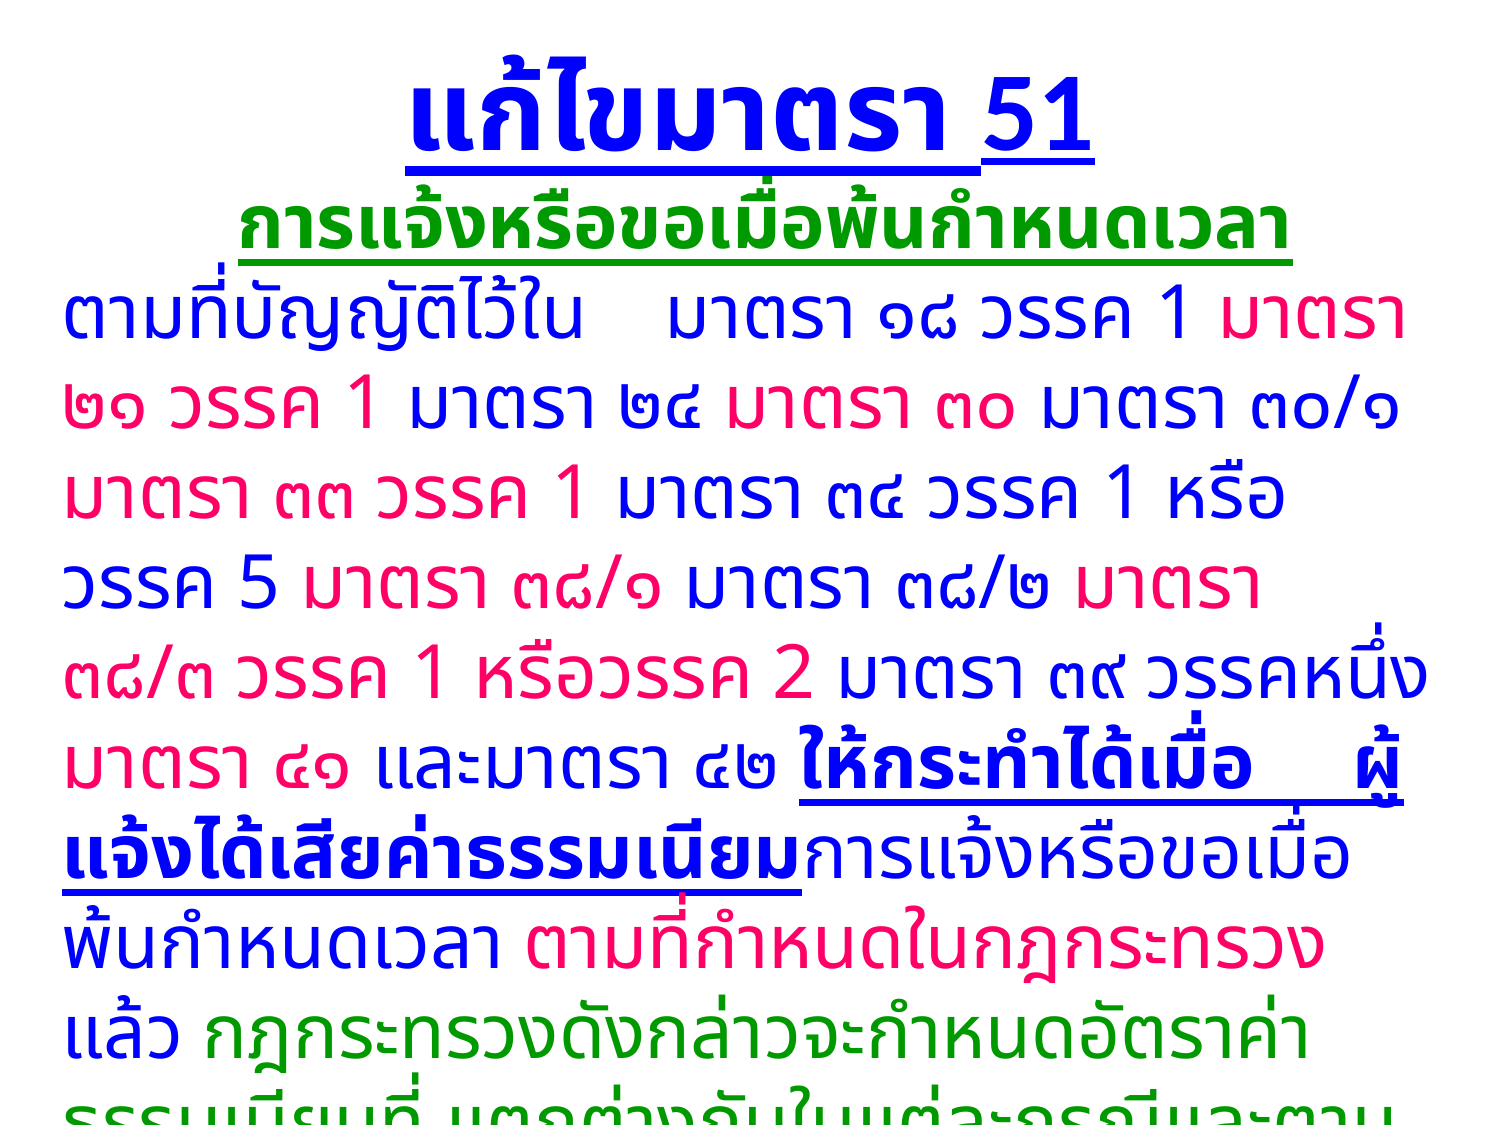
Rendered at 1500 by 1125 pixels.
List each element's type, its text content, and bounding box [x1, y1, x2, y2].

text_box แก้ไขมาตรา 51 [242, 30, 1258, 181]
text_box การแจ้งหรือขอเมื่อพ้นกำหนดเวลา ตามที่บัญญัติไว้ใน มาตรา ๑๘ วรรค 1 มาตรา ๒๑ วรรค 1 มาตรา ๒๔ มาตรา ๓๐ มาตรา ๓๐/๑ มาตรา ๓๓ วรรค 1 มาตรา ๓๔ วรรค 1 หรือวรรค 5 มาตรา ๓๘/๑ มาตรา ๓๘/๒ มาตรา ๓๘/๓ วรรค 1 หรือวรรค 2 มาตรา ๓๙ วรรคหนึ่ง มาตรา ๔๑ และมาตรา ๔๒ ให้กระทำได้เมื่อ ผู้แจ้งได้เสียค่าธรรมเนียมการแจ้งหรือขอเมื่อพ้นกำหนดเวลา ตามที่กำหนดในกฎกระทรวงแล้ว กฎกระทรวงดังกล่าวจะกำหนดอัตราค่าธรรมเนียมที่ แตกต่างกันในแต่ละกรณีและตามระยะเวลาที่ล่วงเลยไปก็ได้ แต่ทั้งนี้ต้องไม่เกินอัตราค่าธรรมเนียมท้ายพระราชบัญญัตินี้ [47, 166, 1447, 1125]
